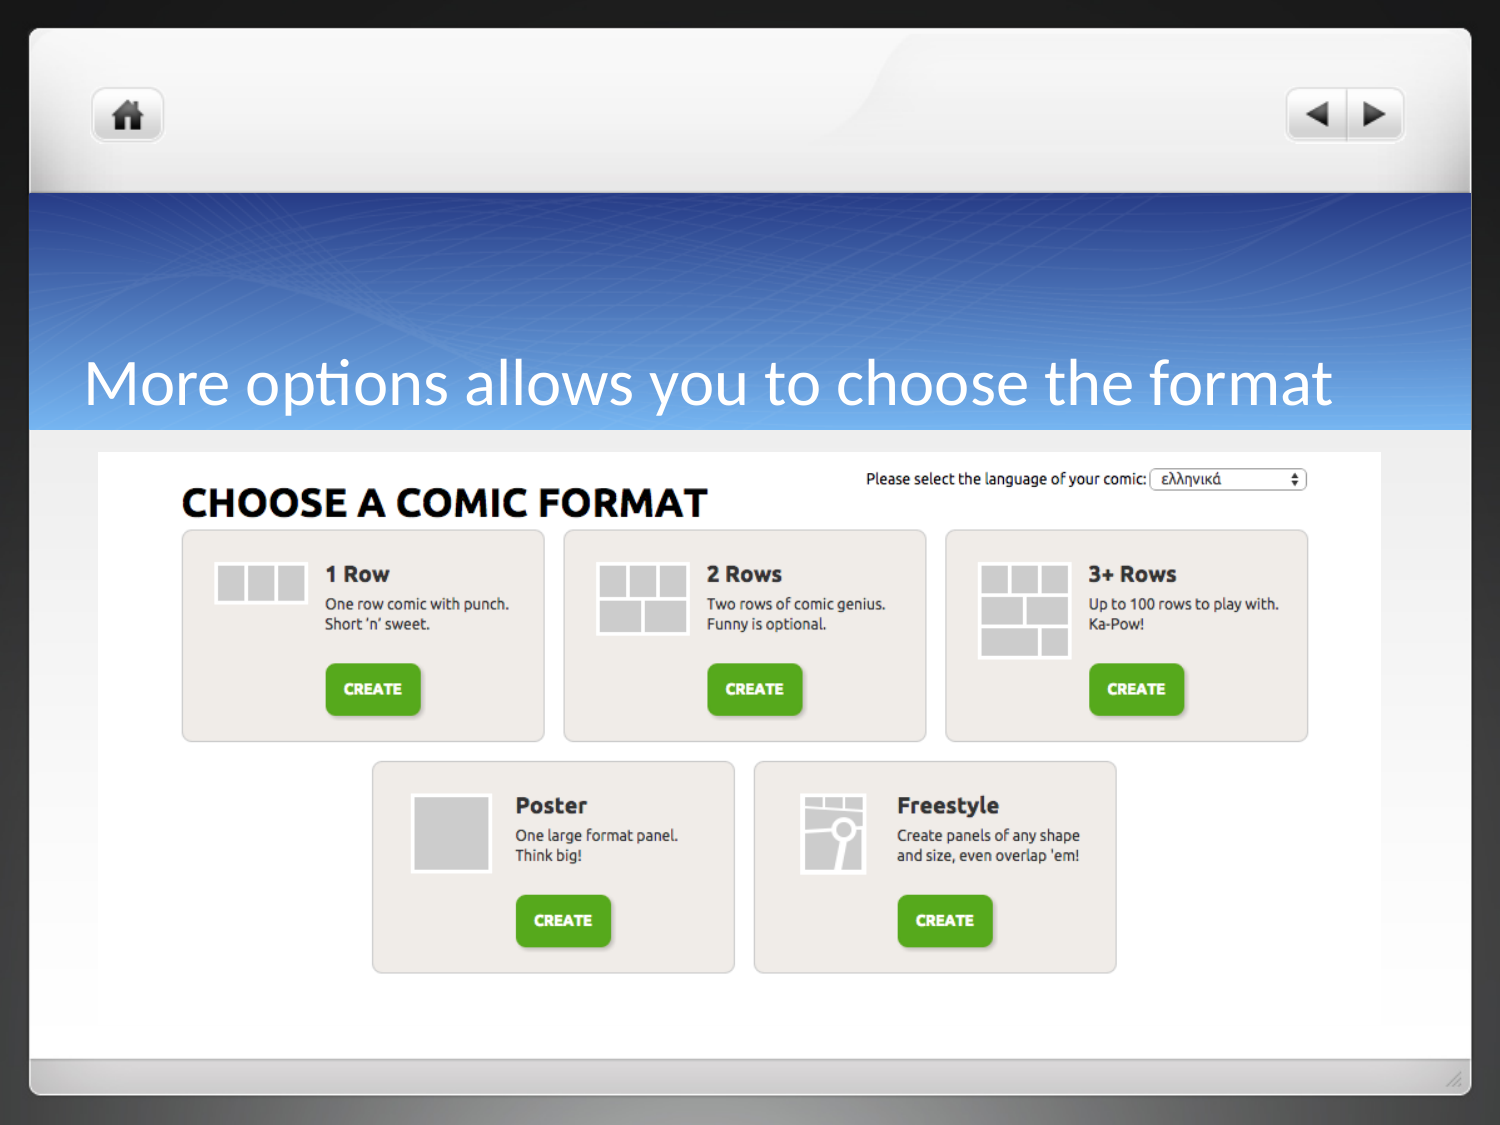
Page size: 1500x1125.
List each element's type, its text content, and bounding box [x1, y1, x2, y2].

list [57, 451, 1422, 1026]
title More options allows you to choose the format [68, 238, 1432, 427]
picture [0, 0, 1500, 1125]
